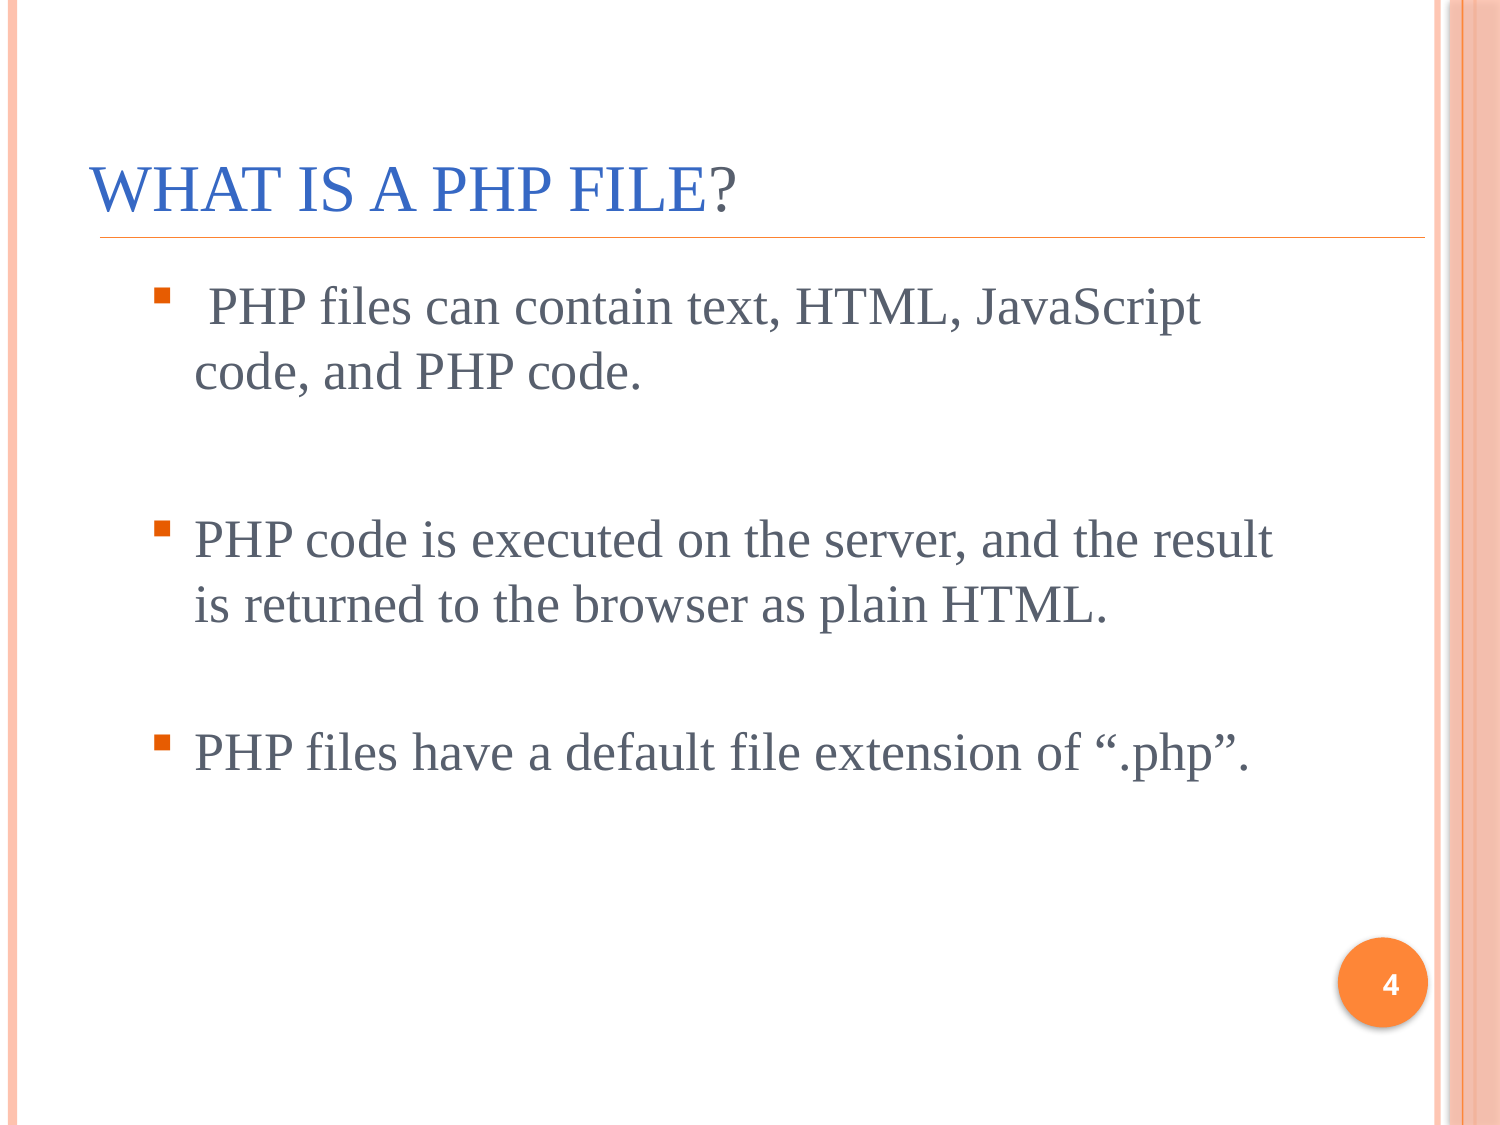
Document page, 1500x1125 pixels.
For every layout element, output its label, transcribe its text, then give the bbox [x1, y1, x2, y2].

list PHP files can contain text, HTML, JavaScript code, and PHP code. PHP code is executed on the server, and the result is returned to the browser as plain HTML. PHP files have a default file extension of “.php”. [75, 262, 1300, 1062]
slide_number 4 [1350, 950, 1425, 1023]
title What is a PHP File? [75, 45, 1300, 233]
